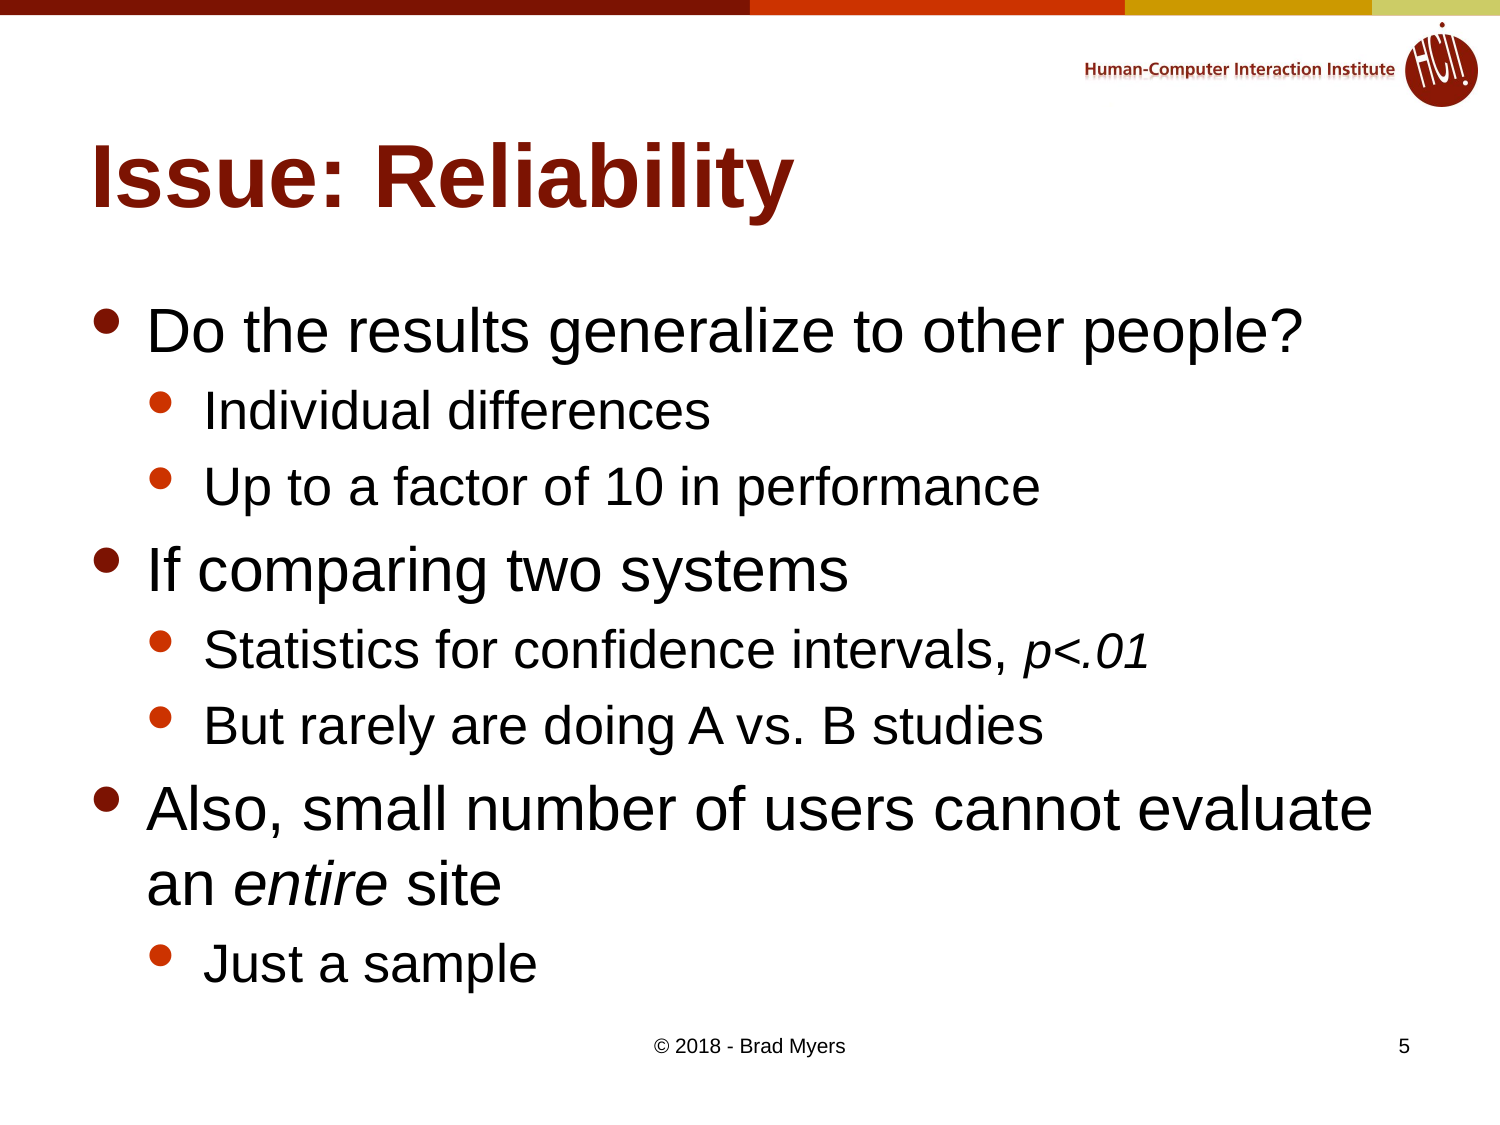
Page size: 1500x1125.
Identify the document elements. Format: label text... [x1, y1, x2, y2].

list Do the results generalize to other people? Individual differences Up to a factor of 10 in performance If comparing two systems Statistics for confidence intervals, p<.01 But rarely are doing A vs. B studies Also, small number of users cannot evaluate an entire site Just a sample [74, 281, 1426, 1006]
title Issue: Reliability [74, 19, 1313, 233]
slide_number 5 [1074, 1024, 1426, 1101]
footer © 2018 - Brad Myers [512, 1024, 988, 1101]
picture [1313, 22, 1478, 107]
